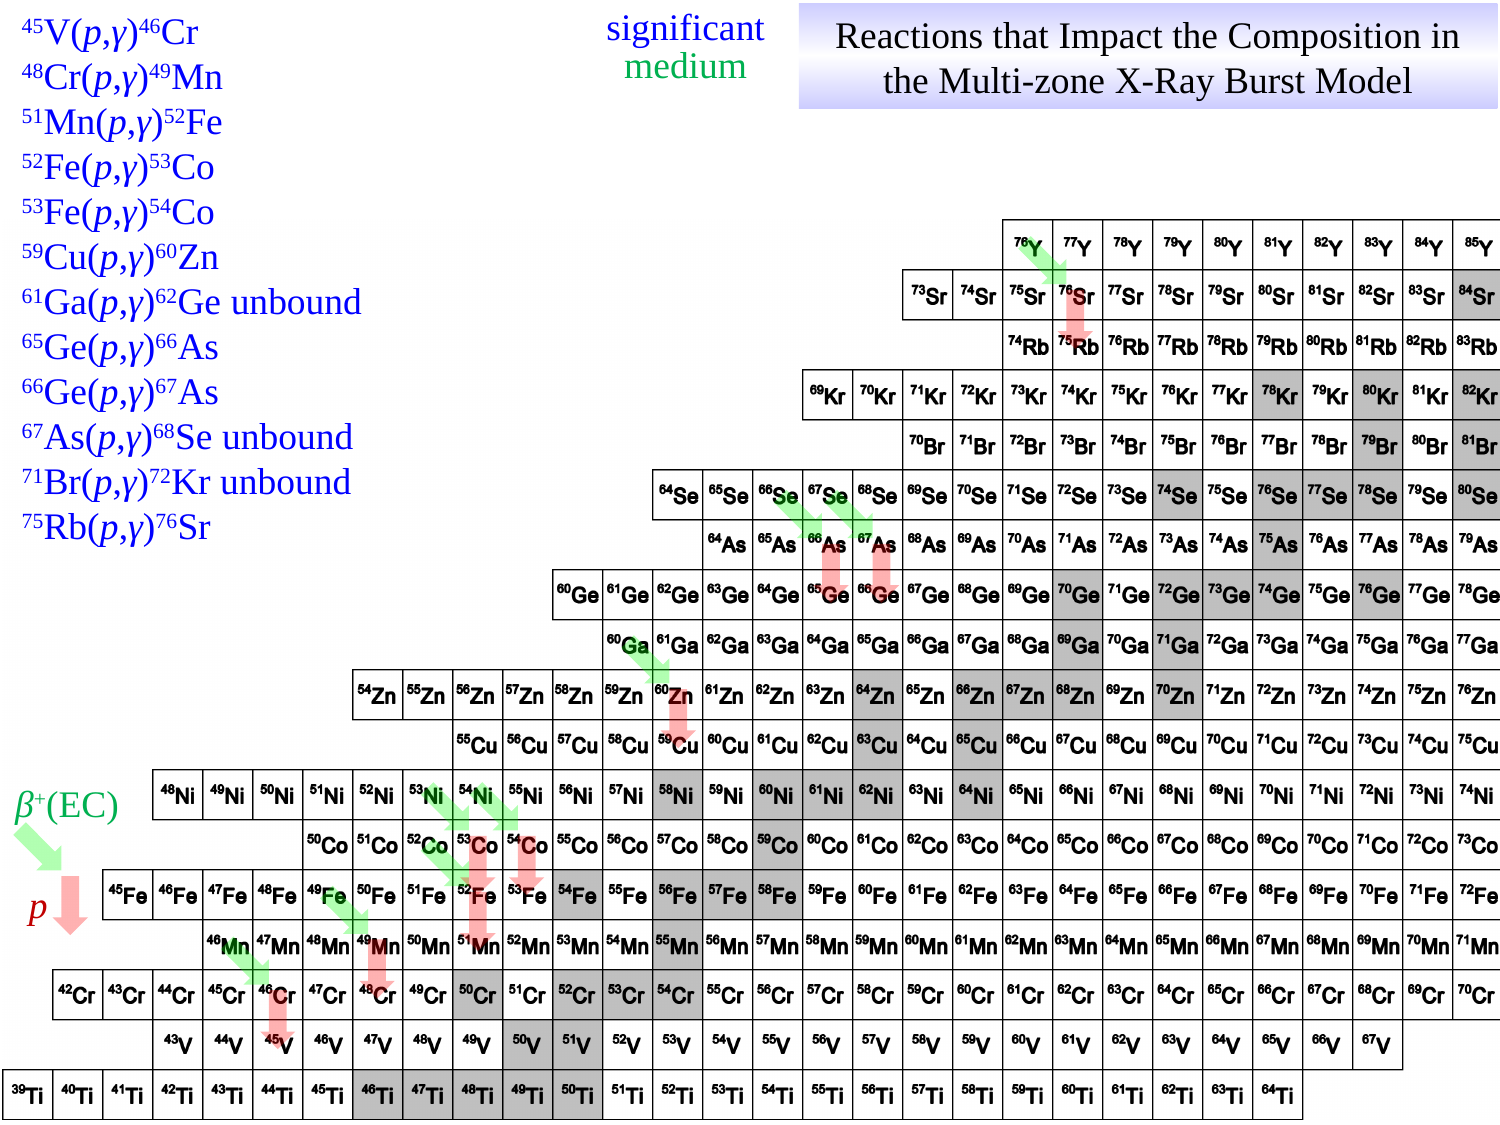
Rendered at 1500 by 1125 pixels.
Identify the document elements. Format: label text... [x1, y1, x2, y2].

text_box 45V(p,γ)46Cr 48Cr(p,γ)49Mn 51Mn(p,γ)52Fe 52Fe(p,γ)53Co 53Fe(p,γ)54Co 59Cu(p,γ)60Zn 61Ga(p,γ)62Ge unbound 65Ge(p,γ)66As 66Ge(p,γ)67As 67As(p,γ)68Se unbound 71Br(p,γ)72Kr unbound 75Rb(p,γ)76Sr [6, 0, 377, 219]
picture [2, 219, 1500, 1120]
text_box Reactions that Impact the Composition in the Multi-zone X-Ray Burst Model [798, 3, 1498, 109]
text_box medium [609, 56, 763, 93]
text_box significant [591, 0, 781, 56]
